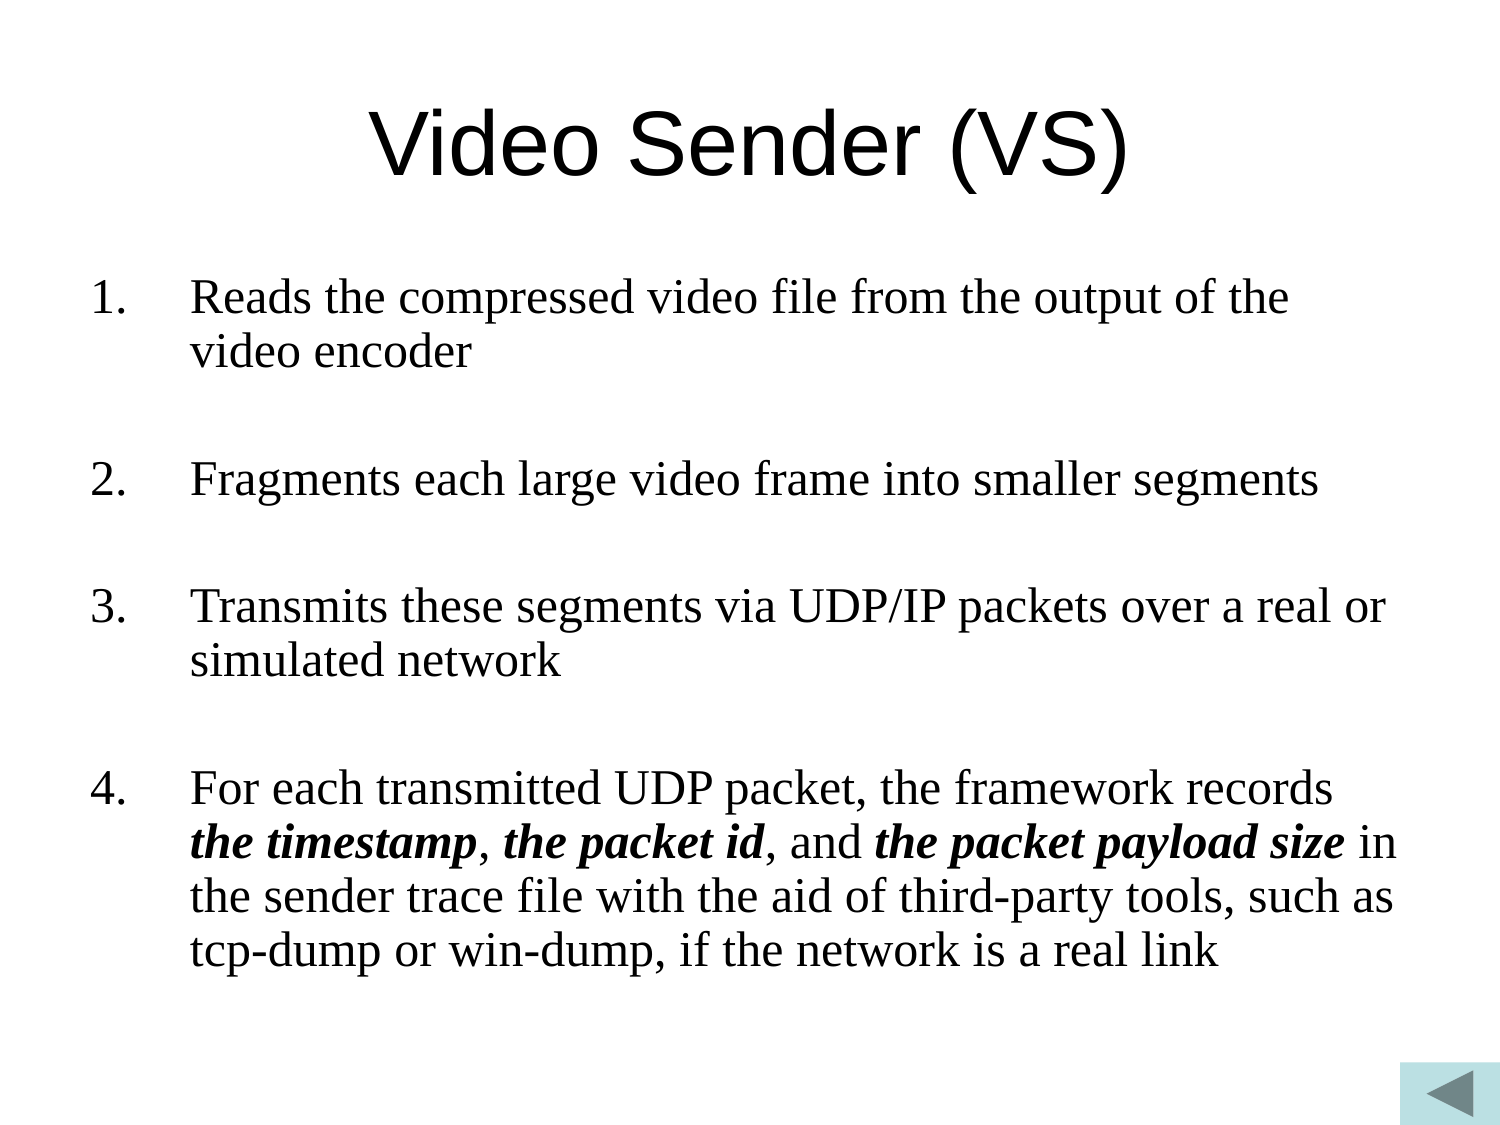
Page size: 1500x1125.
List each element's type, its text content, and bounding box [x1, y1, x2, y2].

text_box [1400, 1062, 1500, 1125]
title Video Sender (VS) [74, 44, 1426, 233]
list Reads the compressed video file from the output of the video encoder Fragments each large video frame into smaller segments Transmits these segments via UDP/IP packets over a real or simulated network For each transmitted UDP packet, the framework records the timestamp, the packet id, and the packet payload size in the sender trace file with the aid of third-party tools, such as tcp-dump or win-dump, if the network is a real link [74, 262, 1426, 1006]
